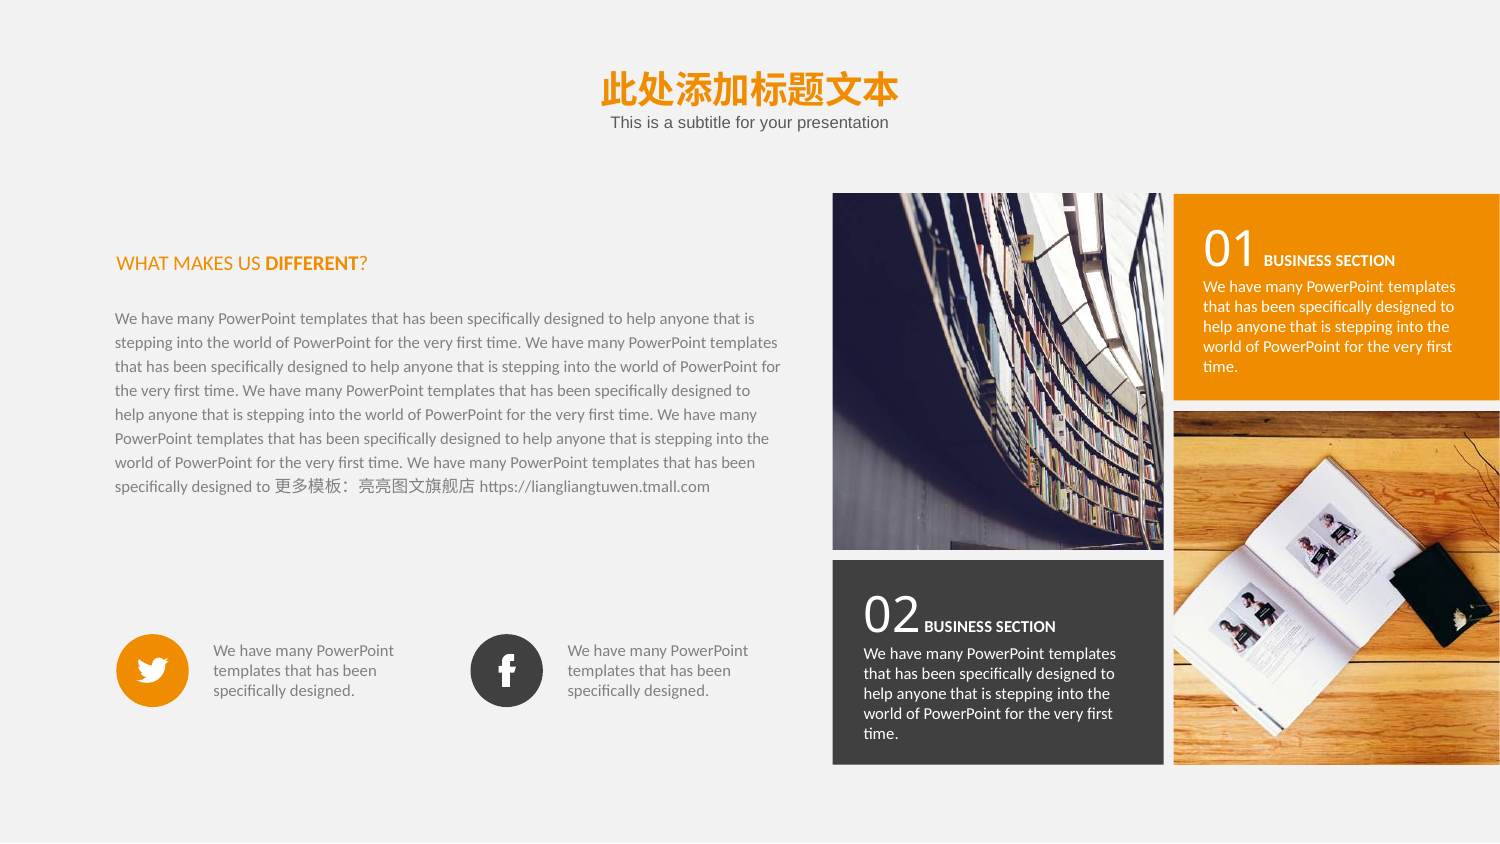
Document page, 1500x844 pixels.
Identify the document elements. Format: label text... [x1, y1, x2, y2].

text_box [498, 654, 516, 687]
text_box WHAT MAKES US DIFFERENT? [116, 249, 463, 275]
text_box This is a subtitle for your presentation [602, 112, 898, 133]
text_box We have many PowerPoint templates that has been specifically designed. [567, 639, 786, 700]
text_box 此处添加标题文本 [567, 58, 933, 119]
text_box [832, 193, 1164, 550]
text_box [136, 657, 169, 683]
text_box [832, 560, 1164, 765]
text_box [116, 634, 189, 708]
text_box We have many PowerPoint templates that has been specifically designed. [213, 639, 431, 700]
text_box [470, 634, 543, 708]
text_box [1173, 411, 1500, 765]
text_box We have many PowerPoint templates that has been specifically designed to help anyone that is stepping into the world of PowerPoint for the very first time. We have many PowerPoint templates that has been specifically designed to help anyone that is stepping into the world of PowerPoint for the very first time. We have many PowerPoint templates that has been specifically designed to help anyone that is stepping into the world of PowerPoint for the very first time. We have many PowerPoint templates that has been specifically designed to help anyone that is stepping into the world of PowerPoint for the very first time. We have many PowerPoint templates that has been specifically designed to更多模板：亮亮图文旗舰店https://liangliangtuwen.tmall.com [100, 296, 798, 503]
text_box 02 BUSINESS SECTION We have many PowerPoint templates that has been specifically designed to help anyone that is stepping into the world of PowerPoint for the very first time. [863, 582, 1136, 743]
text_box [1173, 193, 1500, 401]
text_box 01 BUSINESS SECTION We have many PowerPoint templates that has been specifically designed to help anyone that is stepping into the world of PowerPoint for the very first time. [1203, 216, 1475, 377]
